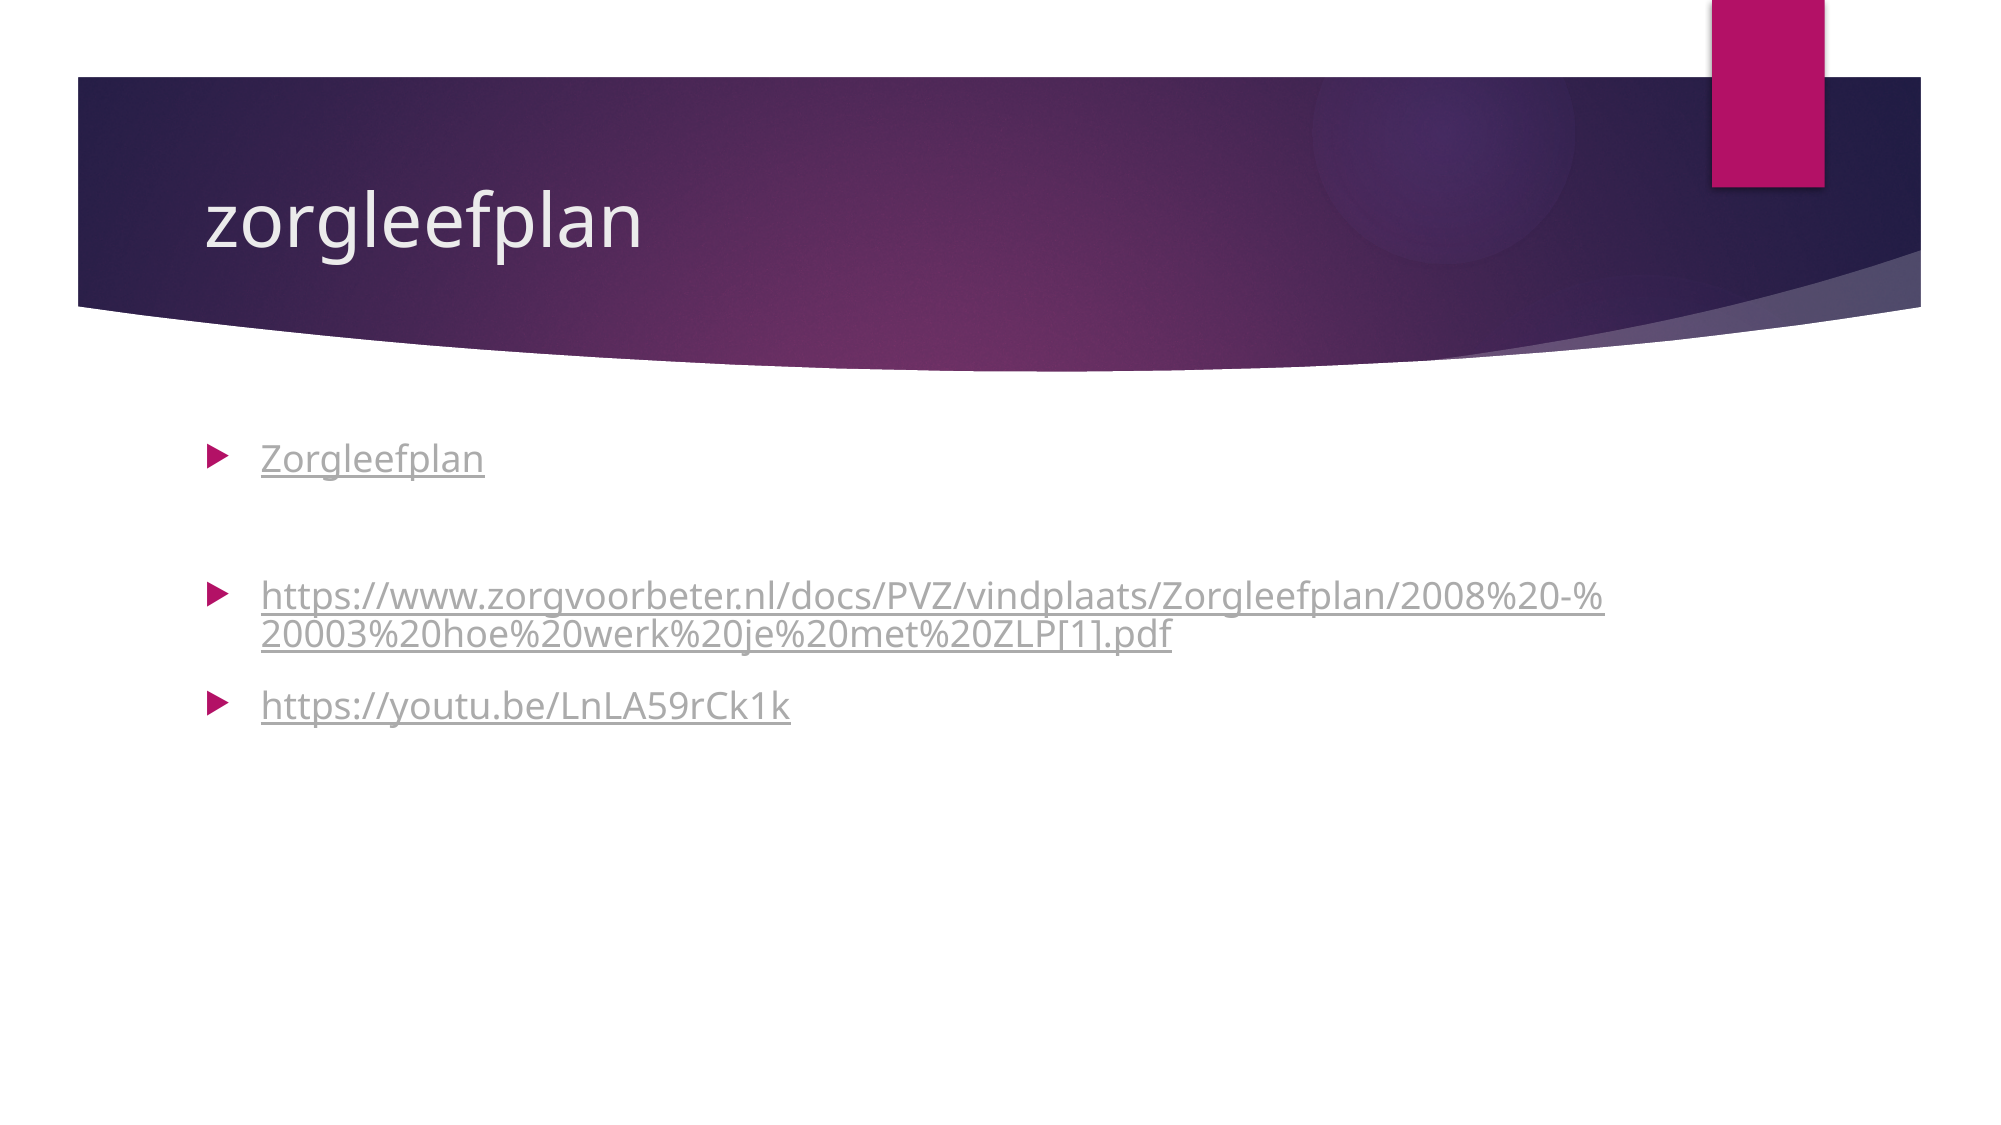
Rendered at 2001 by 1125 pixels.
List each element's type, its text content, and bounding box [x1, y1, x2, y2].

list Zorgleefplan https://www.zorgvoorbeter.nl/docs/PVZ/vindplaats/Zorgleefplan/2008%20-%20003%20hoe%20werk%20je%20met%20ZLP[1].pdf https://youtu.be/LnLA59rCk1k [189, 427, 1638, 988]
title zorgleefplan [189, 159, 1627, 276]
